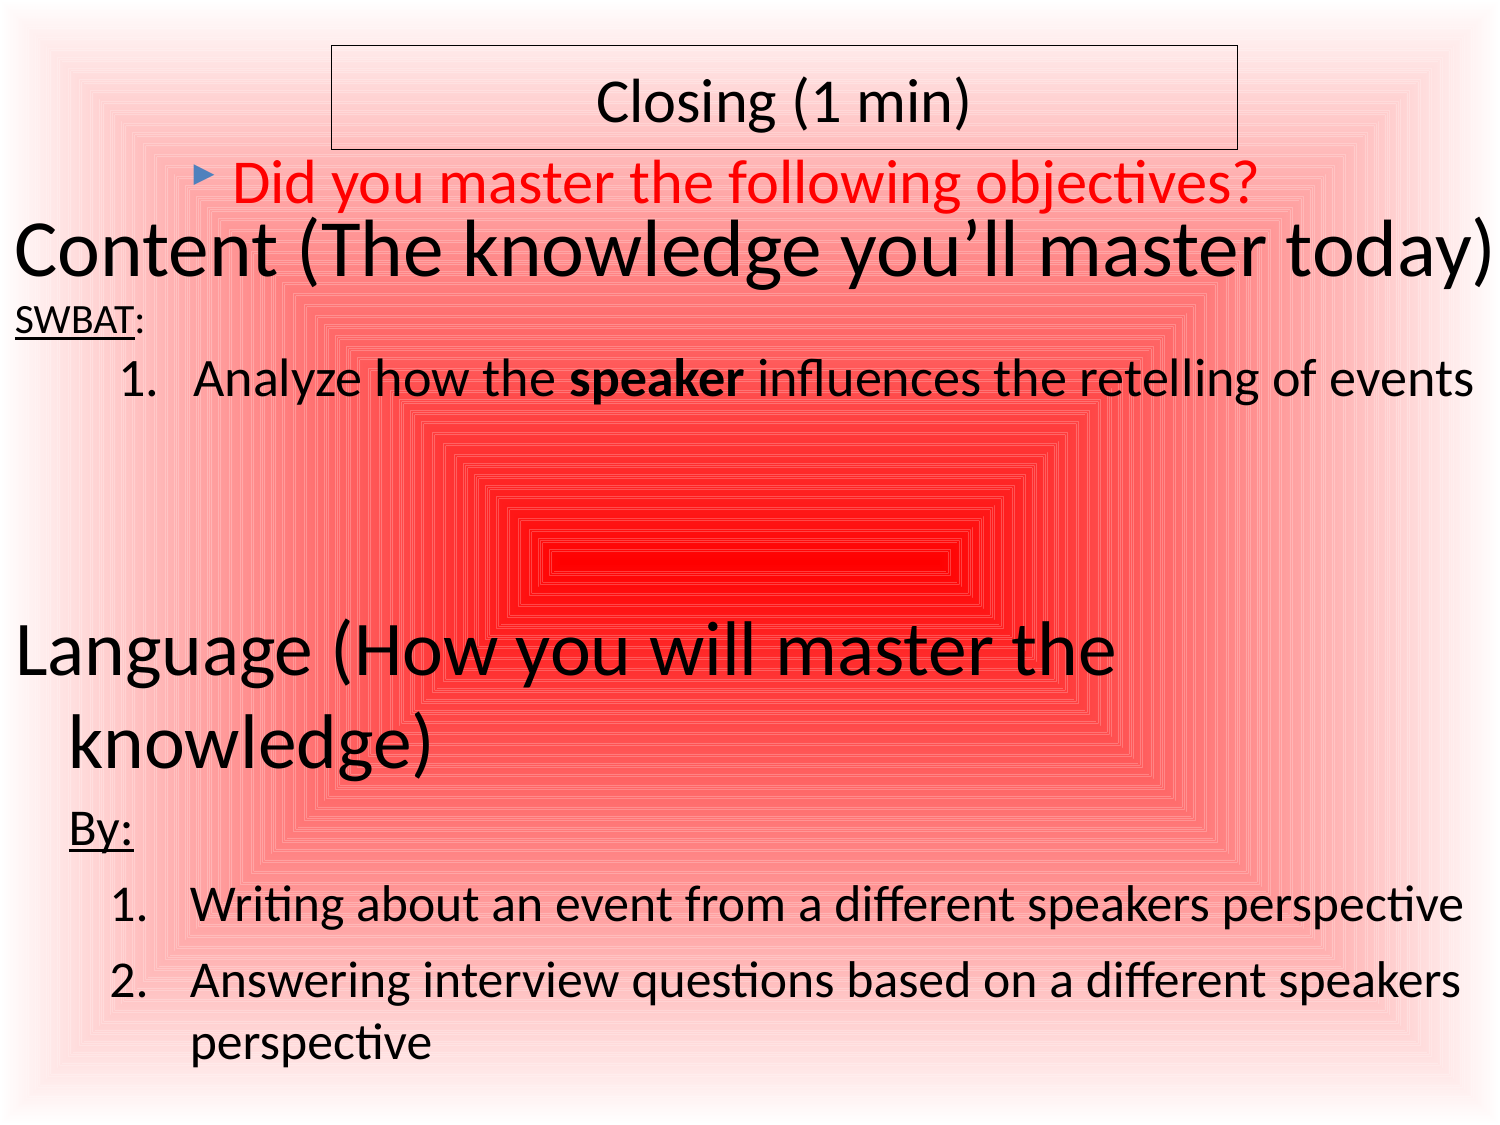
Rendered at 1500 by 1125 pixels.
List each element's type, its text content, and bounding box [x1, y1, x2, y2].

text_box Content (The knowledge you’ll master today) SWBAT: Analyze how the speaker influences the retelling of events [0, 187, 1500, 490]
text_box Did you master the following objectives? [0, 134, 1434, 187]
text_box Language (How you will master the knowledge) By: Writing about an event from a different speakers perspective Answering interview questions based on a different speakers perspective [0, 549, 1500, 1125]
title Closing (1 min) [331, 45, 1238, 134]
